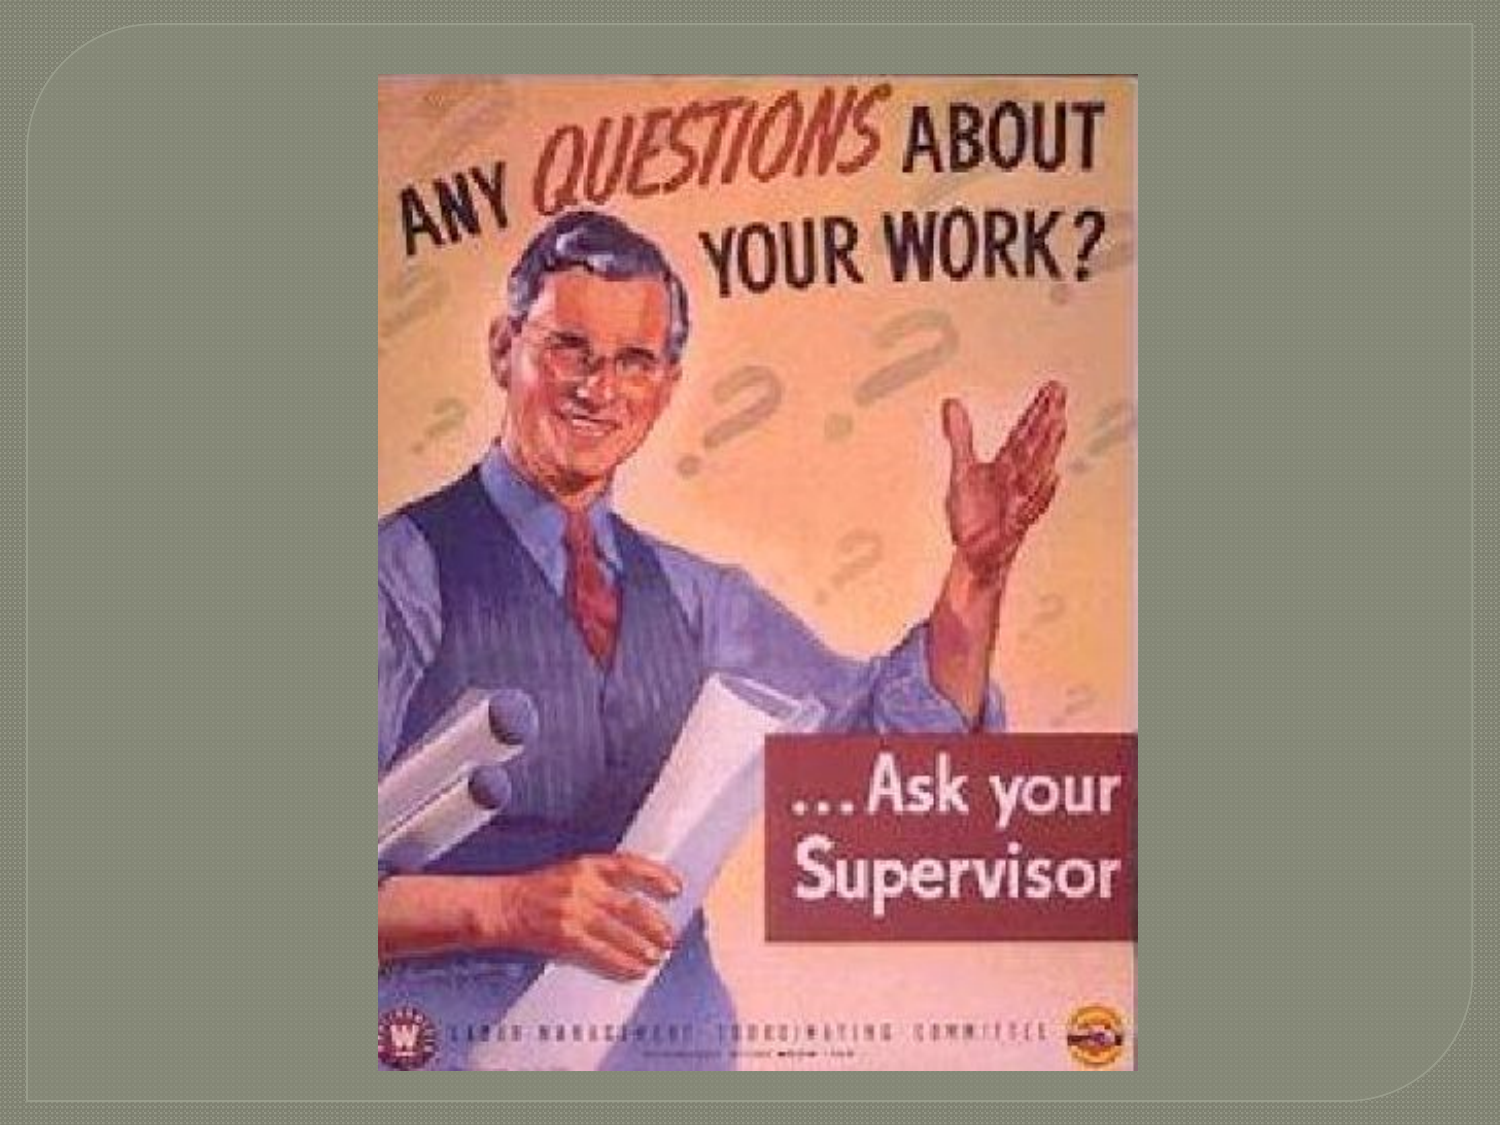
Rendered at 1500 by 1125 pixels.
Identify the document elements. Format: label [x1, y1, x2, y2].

picture [378, 74, 1138, 1071]
